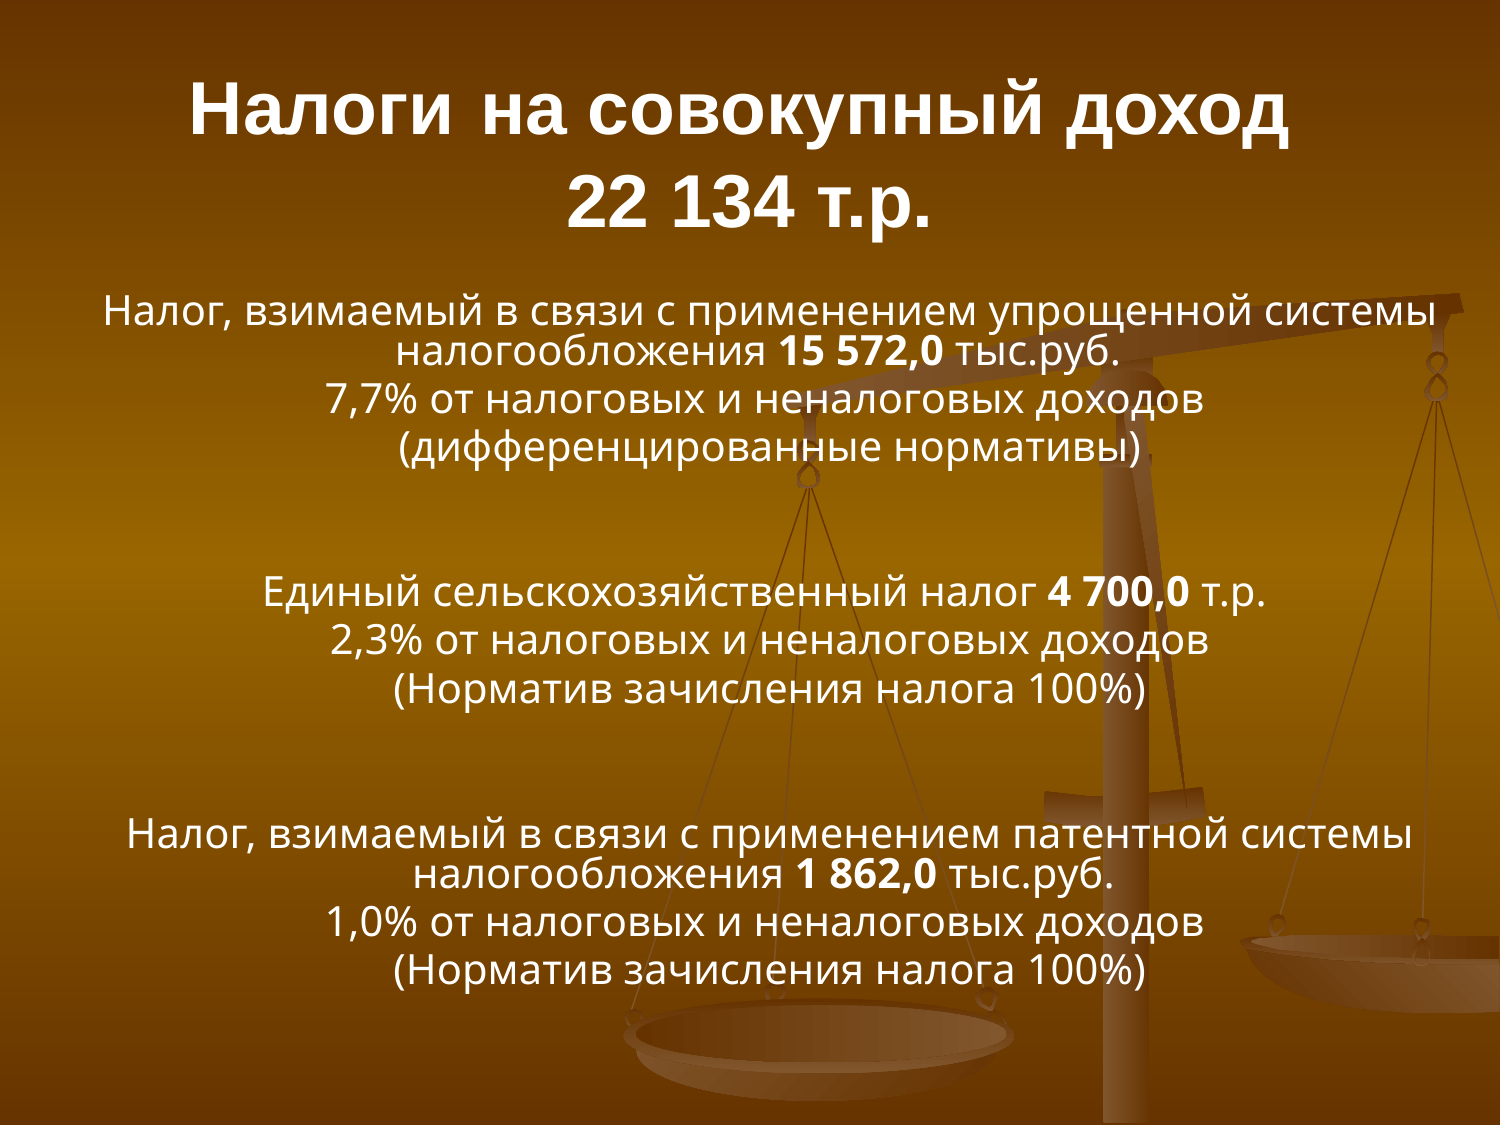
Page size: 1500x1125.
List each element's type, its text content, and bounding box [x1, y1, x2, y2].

title Налоги на совокупный доход 22 134 т.р. [74, 47, 1426, 237]
list Налог, взимаемый в связи с применением упрощенной системы налогообложения 15 572,0 тыс.руб. 7,7% от налоговых и неналоговых доходов (дифференцированные нормативы) Единый сельскохозяйственный налог 4 700,0 т.р. 2,3% от налоговых и неналоговых доходов (Норматив зачисления налога 100%) Налог, взимаемый в связи с применением патентной системы налогообложения 1 862,0 тыс.руб. 1,0% от налоговых и неналоговых доходов (Норматив зачисления налога 100%) [37, 237, 1500, 1125]
